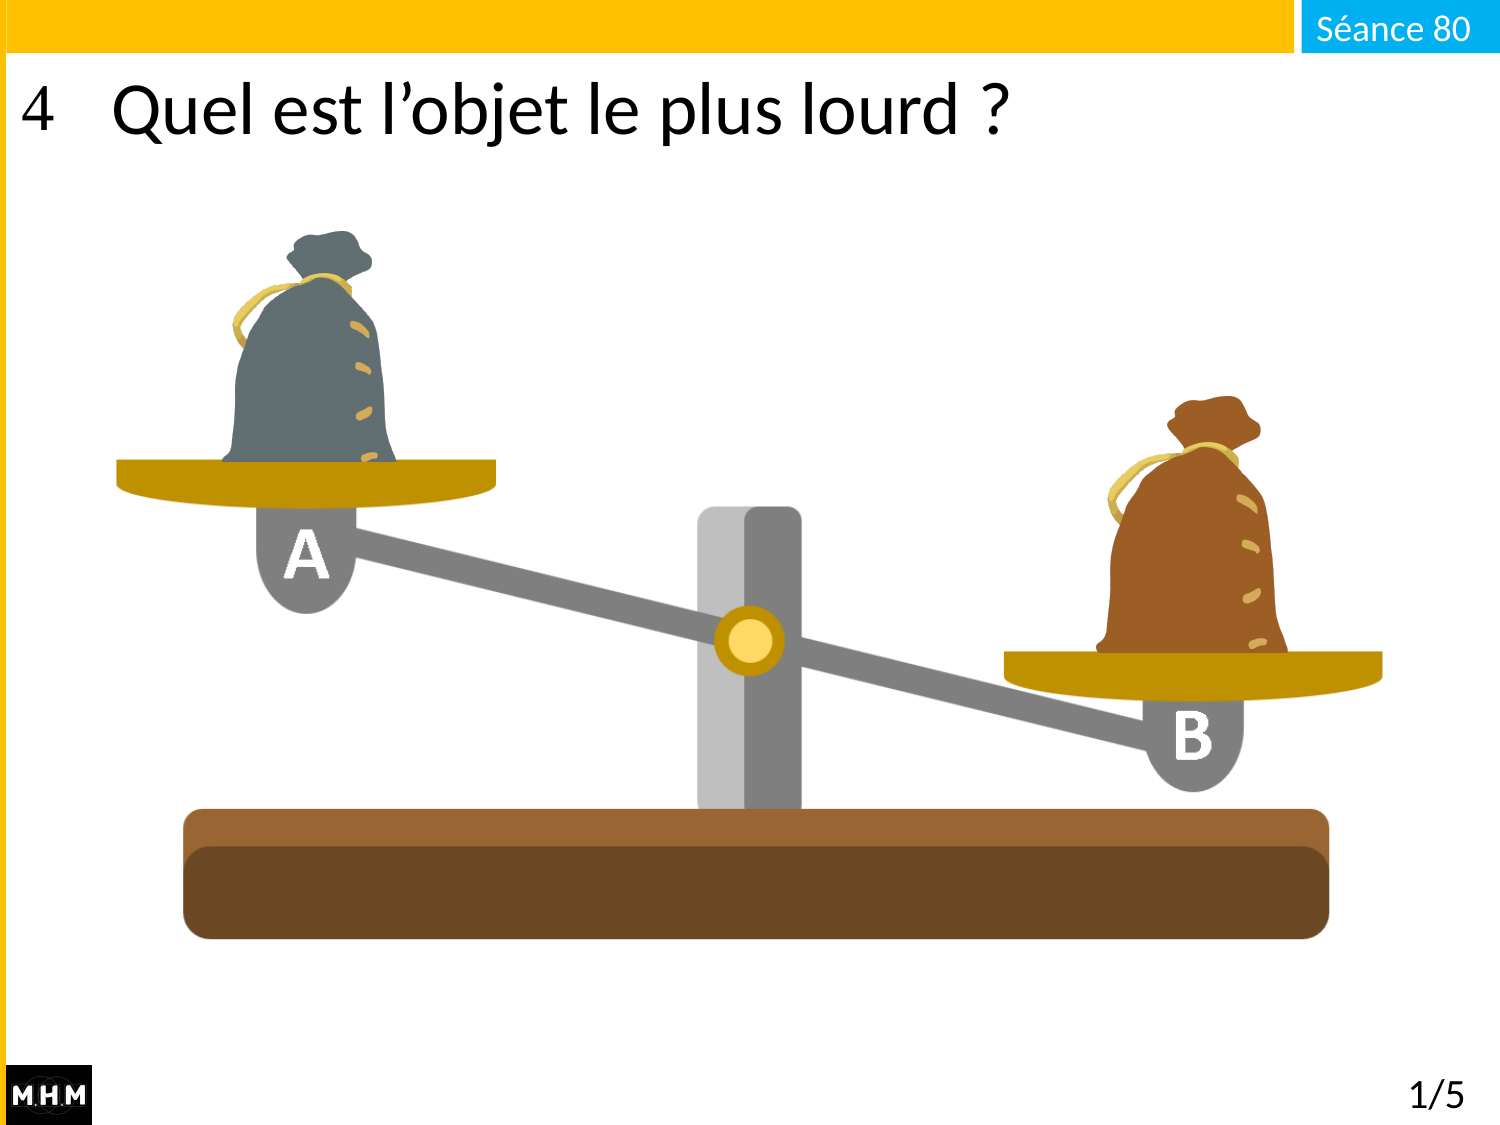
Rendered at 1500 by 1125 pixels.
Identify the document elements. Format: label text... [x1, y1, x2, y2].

title Quel est l’objet le plus lourd ? [96, 60, 1391, 160]
list 1/5 [1373, 1064, 1500, 1125]
picture [105, 231, 1395, 958]
picture [6, 1065, 92, 1125]
